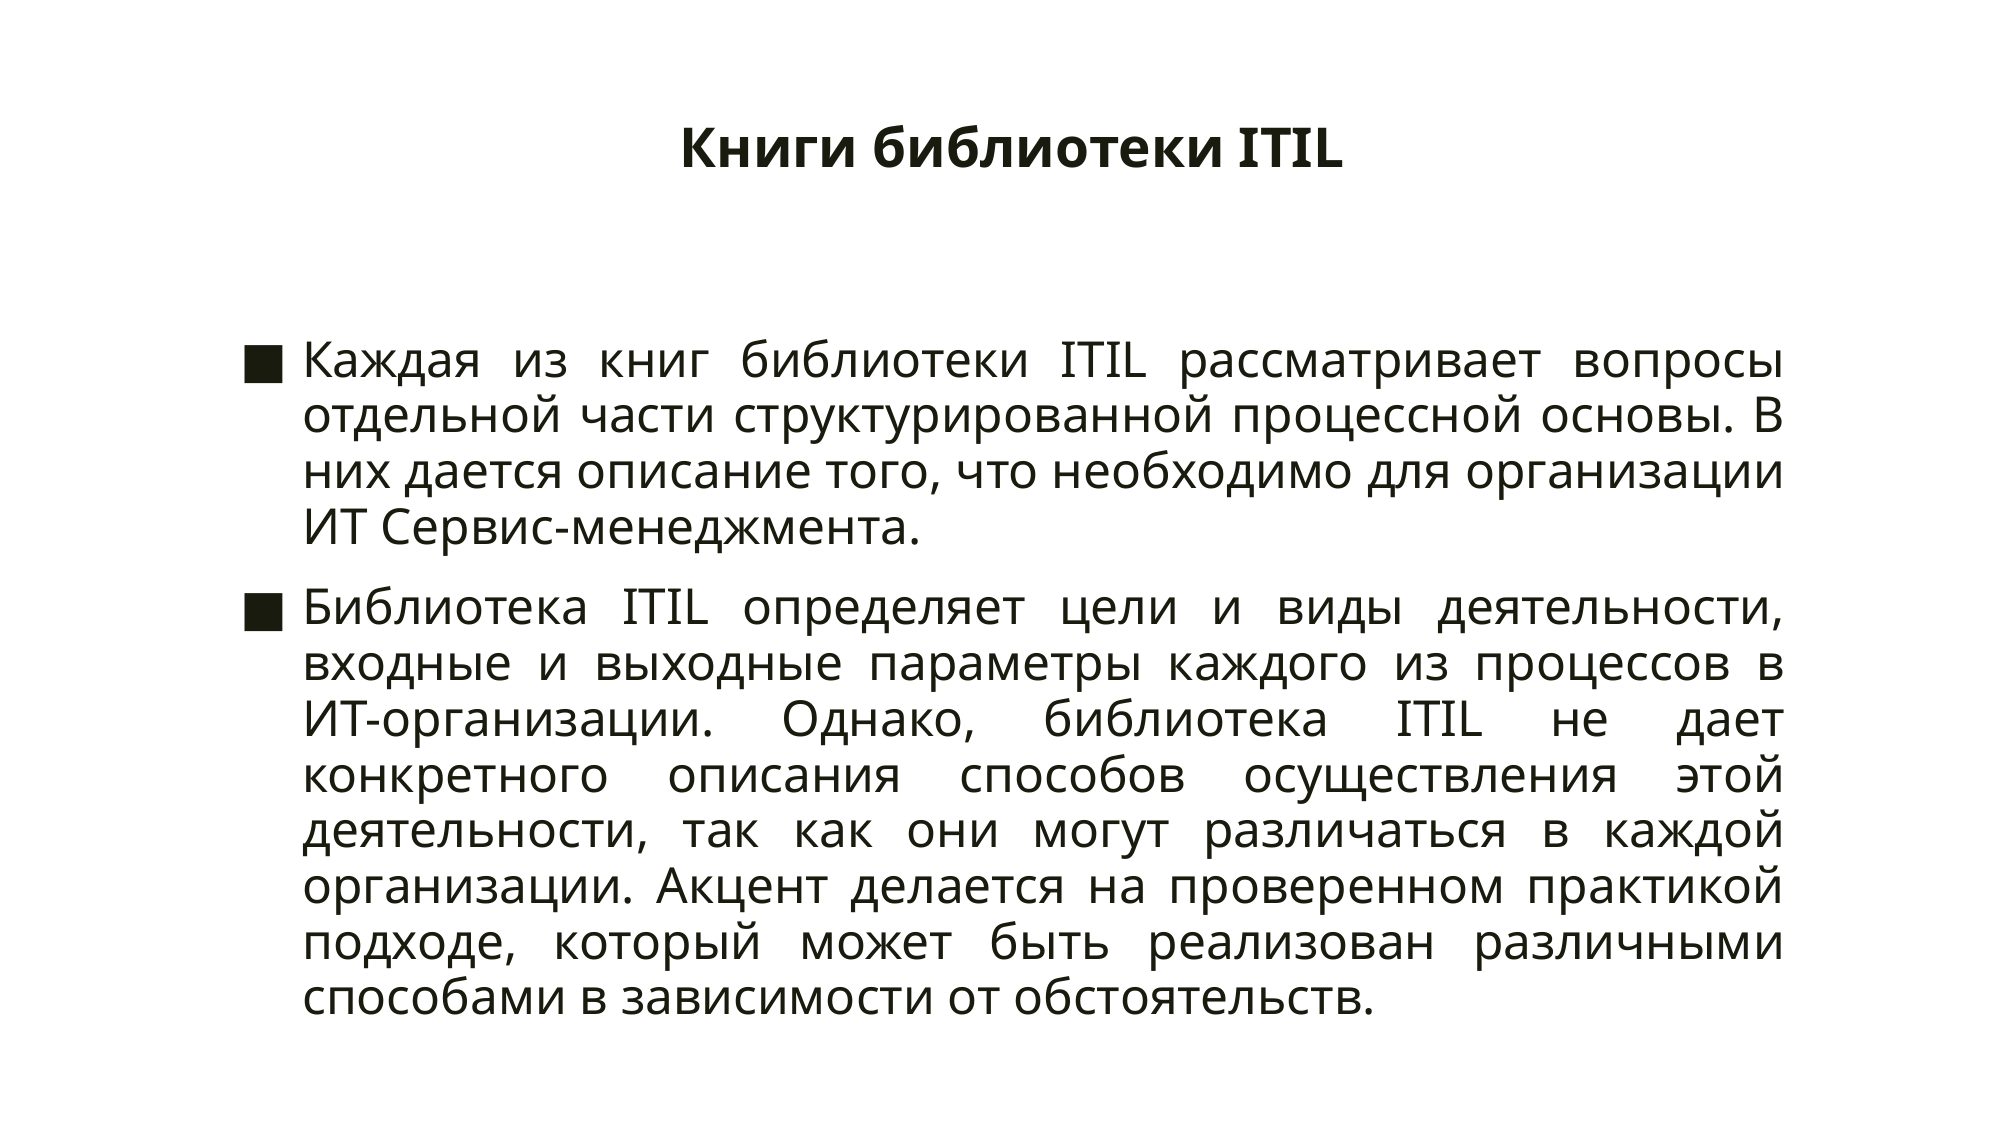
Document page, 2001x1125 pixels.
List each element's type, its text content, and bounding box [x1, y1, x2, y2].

title Книги библиотеки ITIL [225, 112, 1800, 253]
list Каждая из книг библиотеки ITIL рассматривает вопросы отдельной части структурированной процессной основы. В них дается описание того, что необходимо для организации ИТ Сервис-менеджмента. Библиотека ITIL определяет цели и виды деятельности, входные и выходные параметры каждого из процессов в ИТ-организации. Однако, библиотека ITIL не дает конкретного описания способов осуществления этой деятельности, так как они могут различаться в каждой организации. Акцент делается на проверенном практикой подходе, который может быть реализован различными способами в зависимости от обстоятельств. [225, 324, 1800, 1036]
